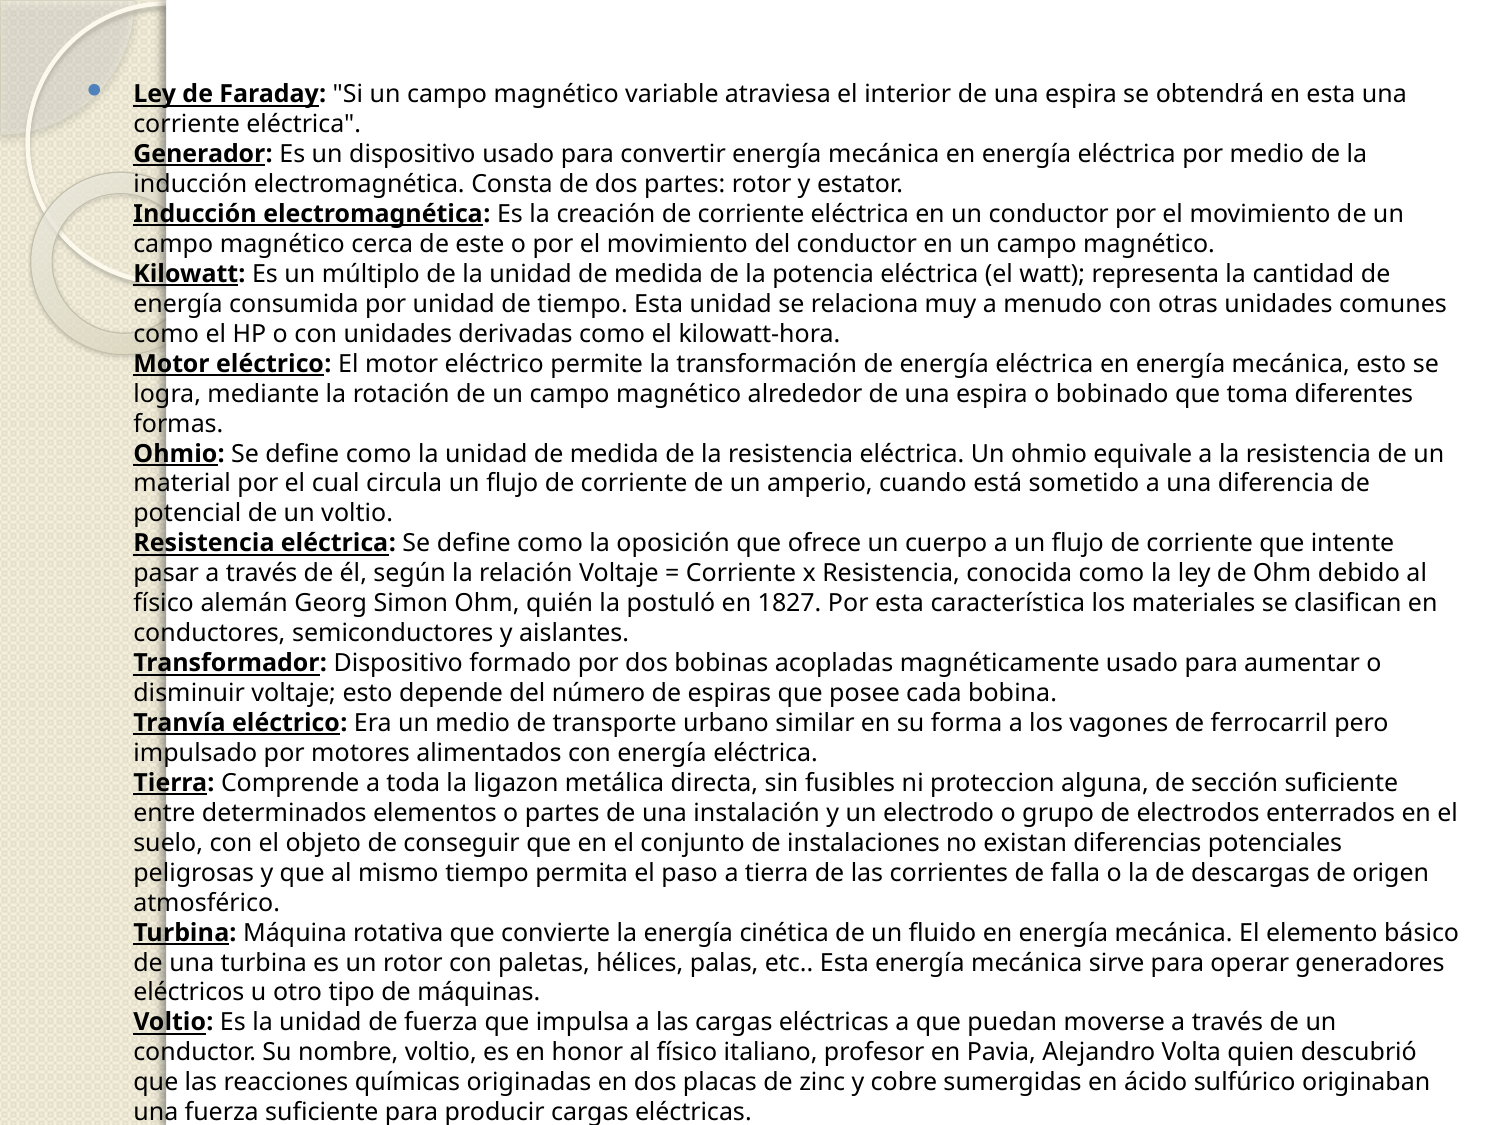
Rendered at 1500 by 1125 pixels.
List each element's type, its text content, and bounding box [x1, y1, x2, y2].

list Ley de Faraday: "Si un campo magnético variable atraviesa el interior de una espira se obtendrá en esta una corriente eléctrica". Generador: Es un dispositivo usado para convertir energía mecánica en energía eléctrica por medio de la inducción electromagnética. Consta de dos partes: rotor y estator. Inducción electromagnética: Es la creación de corriente eléctrica en un conductor por el movimiento de un campo magnético cerca de este o por el movimiento del conductor en un campo magnético. Kilowatt: Es un múltiplo de la unidad de medida de la potencia eléctrica (el watt); representa la cantidad de energía consumida por unidad de tiempo. Esta unidad se relaciona muy a menudo con otras unidades comunes como el HP o con unidades derivadas como el kilowatt-hora. Motor eléctrico: El motor eléctrico permite la transformación de energía eléctrica en energía mecánica, esto se logra, mediante la rotación de un campo magnético alrededor de una espira o bobinado que toma diferentes formas. Ohmio: Se define como la unidad de medida de la resistencia eléctrica. Un ohmio equivale a la resistencia de un material por el cual circula un flujo de corriente de un amperio, cuando está sometido a una diferencia de potencial de un voltio. Resistencia eléctrica: Se define como la oposición que ofrece un cuerpo a un flujo de corriente que intente pasar a través de él, según la relación Voltaje = Corriente x Resistencia, conocida como la ley de Ohm debido al físico alemán Georg Simon Ohm, quién la postuló en 1827. Por esta característica los materiales se clasifican en conductores, semiconductores y aislantes. Transformador: Dispositivo formado por dos bobinas acopladas magnéticamente usado para aumentar o disminuir voltaje; esto depende del número de espiras que posee cada bobina. Tranvía eléctrico: Era un medio de transporte urbano similar en su forma a los vagones de ferrocarril pero impulsado por motores alimentados con energía eléctrica. Tierra: Comprende a toda la ligazon metálica directa, sin fusibles ni proteccion alguna, de sección suficiente entre determinados elementos o partes de una instalación y un electrodo o grupo de electrodos enterrados en el suelo, con el objeto de conseguir que en el conjunto de instalaciones no existan diferencias potenciales peligrosas y que al mismo tiempo permita el paso a tierra de las corrientes de falla o la de descargas de origen atmosférico. Turbina: Máquina rotativa que convierte la energía cinética de un fluido en energía mecánica. El elemento básico de una turbina es un rotor con paletas, hélices, palas, etc.. Esta energía mecánica sirve para operar generadores eléctricos u otro tipo de máquinas. Voltio: Es la unidad de fuerza que impulsa a las cargas eléctricas a que puedan moverse a través de un conductor. Su nombre, voltio, es en honor al físico italiano, profesor en Pavia, Alejandro Volta quien descubrió que las reacciones químicas originadas en dos placas de zinc y cobre sumergidas en ácido sulfúrico originaban una fuerza suficiente para producir cargas eléctricas. Voltimetro: Es un instrumento utilizado para medir la diferencia de voltaje de dos puntos distintos y su conexión dentro de un circuito eléctrico es en paralelo. Watt: Es la unidad de potencia de un elemento receptor de energía (por ejemplo una radio, un televisor). Es la energía consumida por un elemento y se obtiene de multiplicar voltaje por corriente. Weber: Unidad del sistema eléctrico internacional que indica el flujo magnético [58, 70, 1477, 1090]
